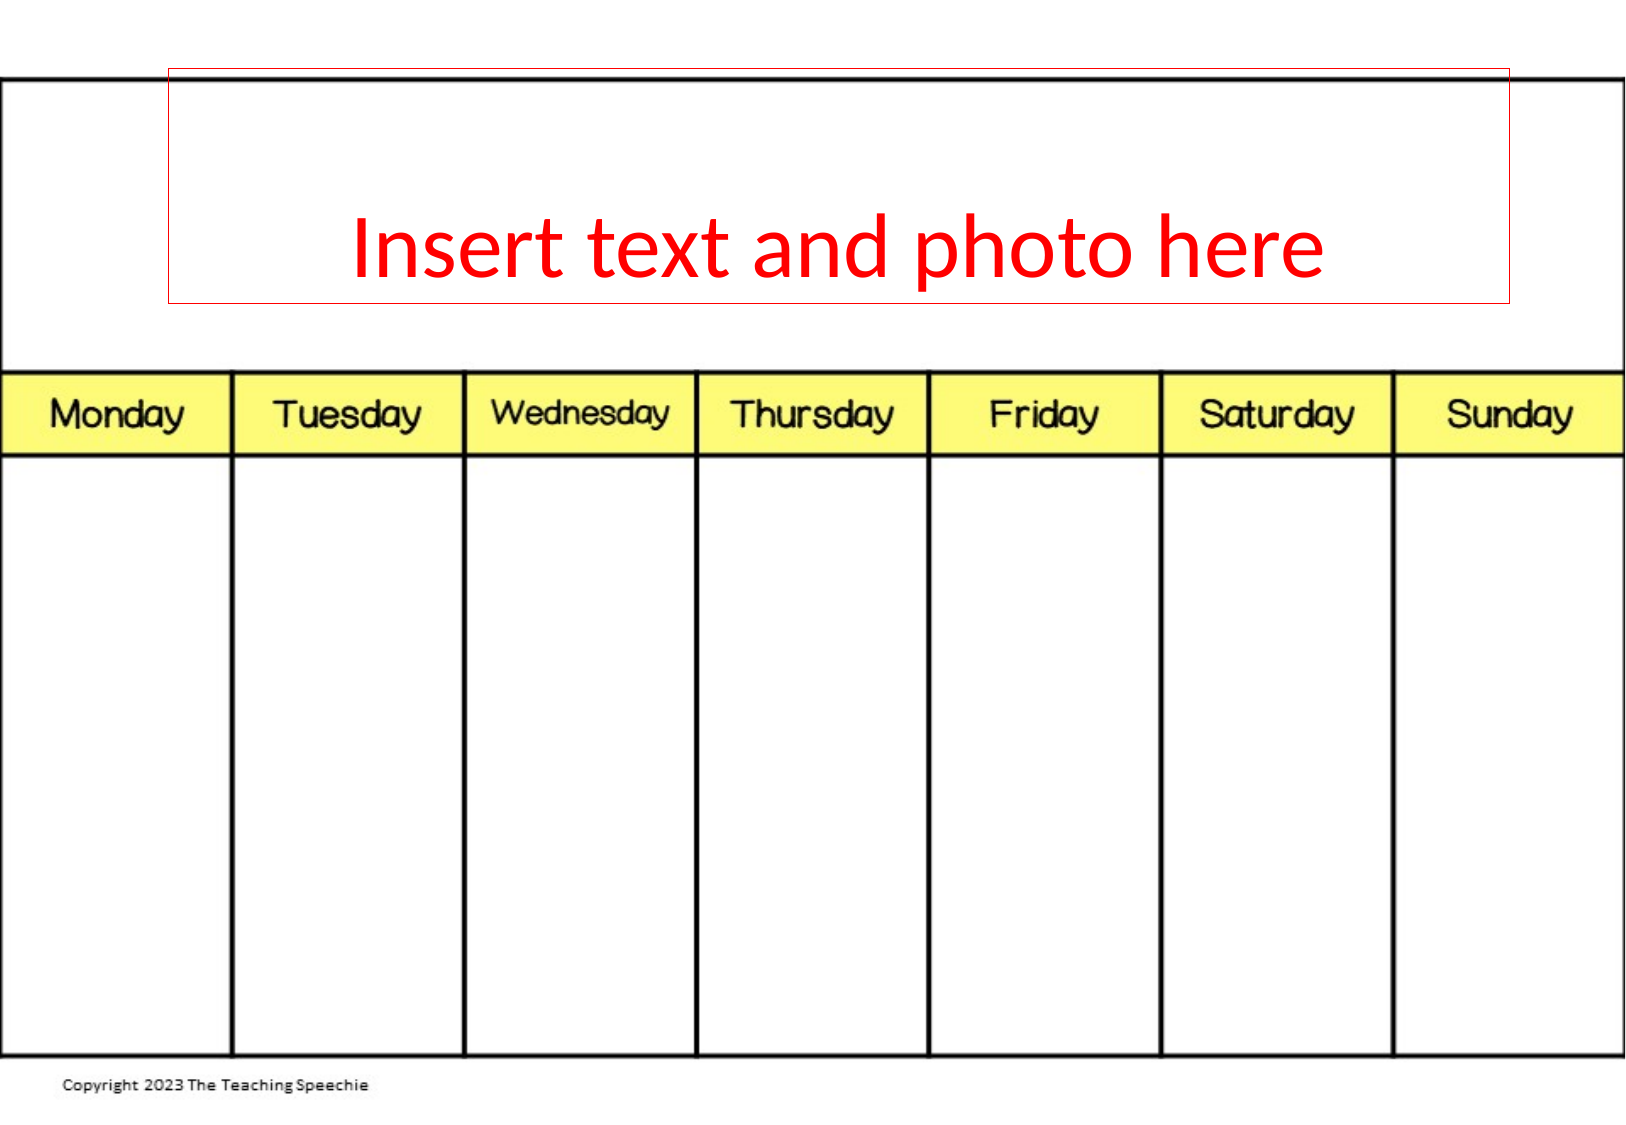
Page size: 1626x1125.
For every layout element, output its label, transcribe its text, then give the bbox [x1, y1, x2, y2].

text_box Insert text and photo here [168, 68, 1510, 304]
picture [0, 0, 1626, 1125]
